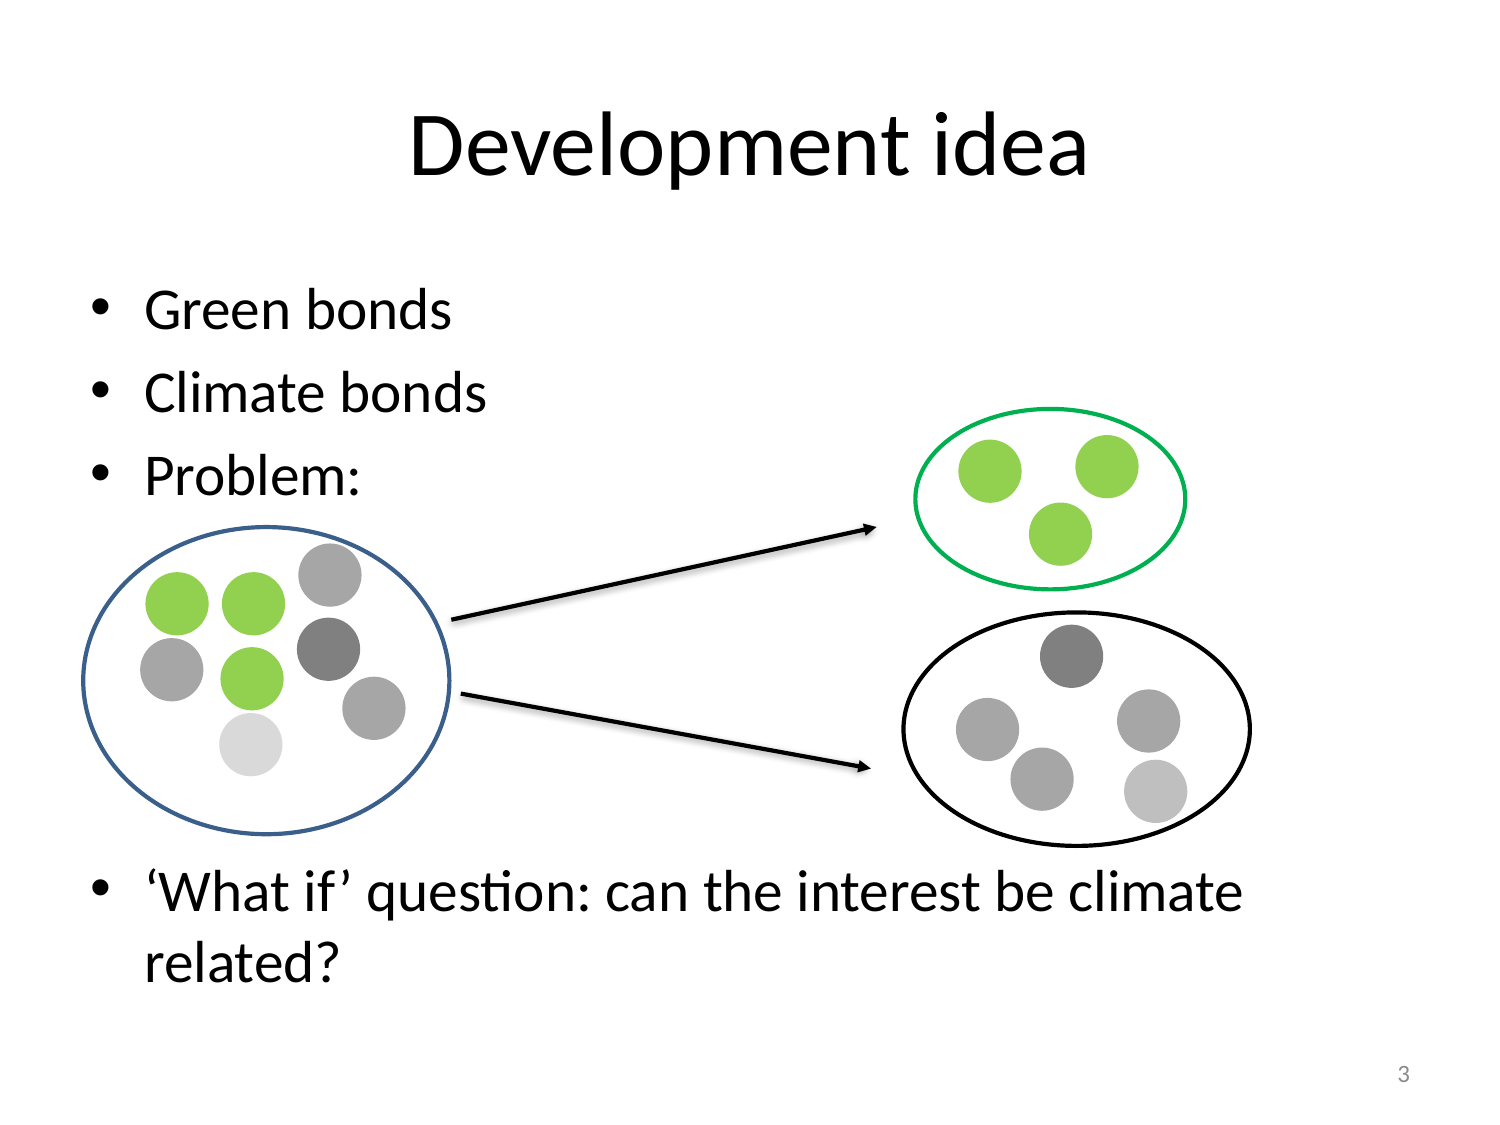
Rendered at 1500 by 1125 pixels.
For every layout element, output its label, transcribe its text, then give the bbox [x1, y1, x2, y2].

text_box [81, 524, 452, 837]
text_box [913, 406, 1188, 592]
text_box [451, 526, 877, 620]
slide_number 3 [1074, 1042, 1425, 1103]
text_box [460, 693, 872, 769]
title Development idea [75, 45, 1425, 233]
text_box [901, 610, 1252, 849]
list Green bonds Climate bonds Problem: ‘What if’ question: can the interest be climate related? [75, 262, 1425, 1005]
